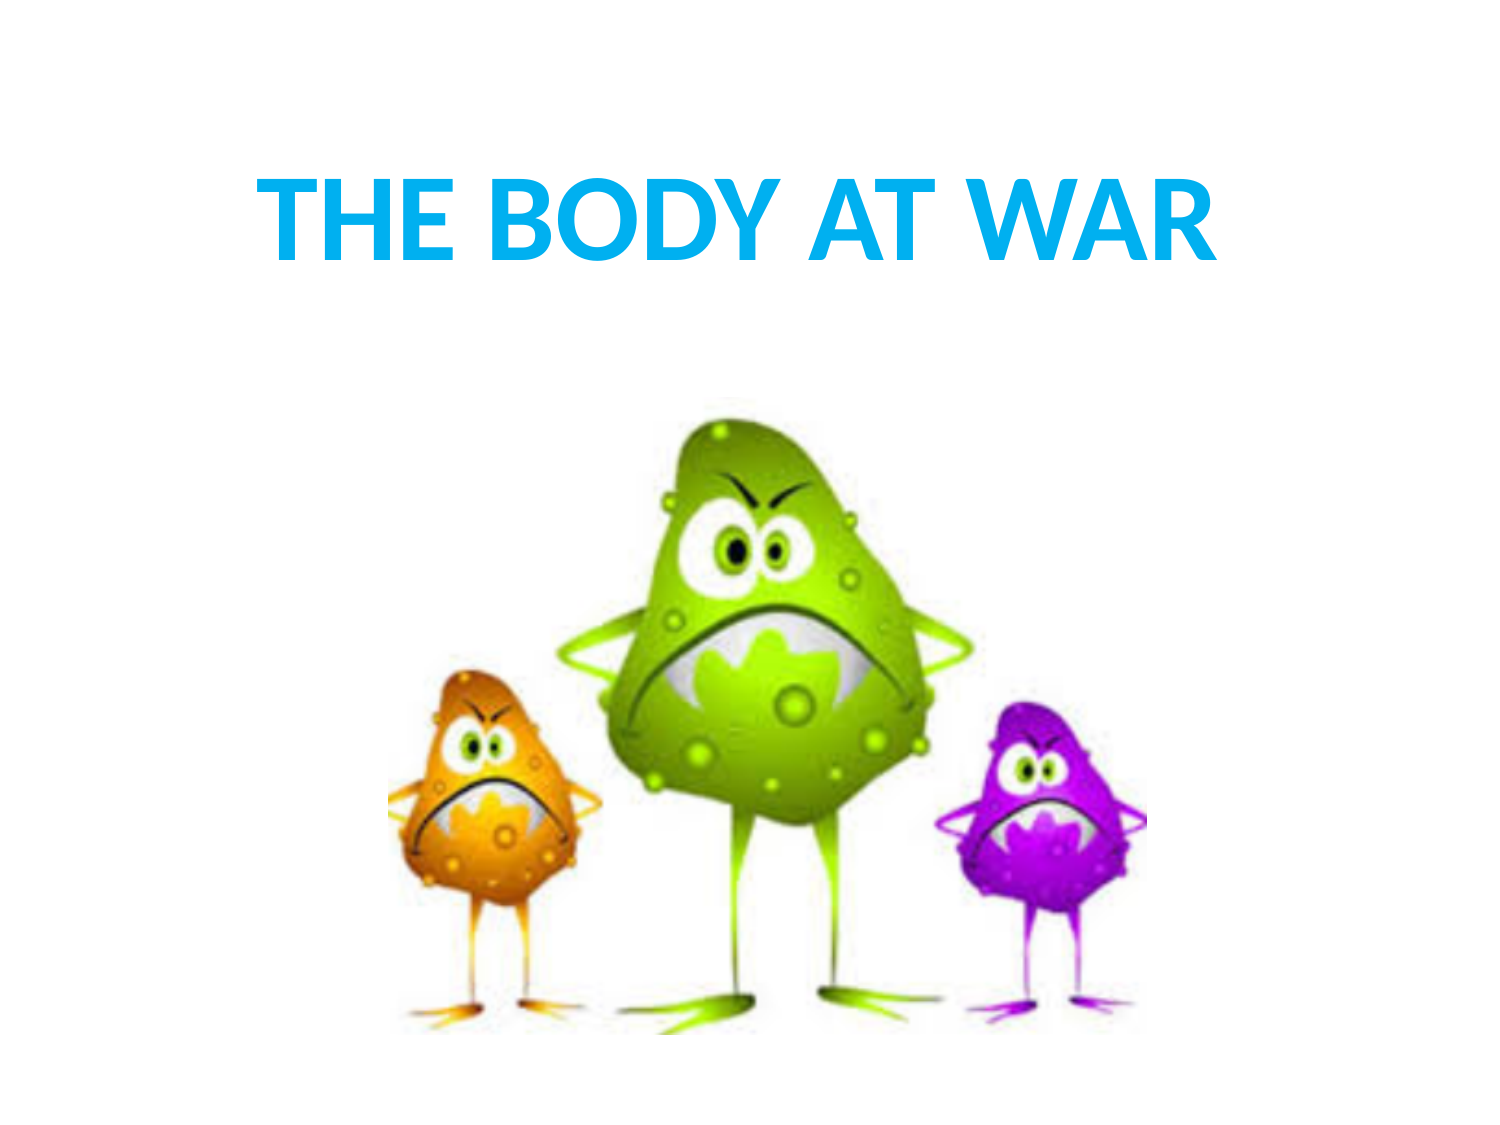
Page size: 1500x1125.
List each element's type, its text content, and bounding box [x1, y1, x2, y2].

title THE BODY AT WAR [100, 42, 1376, 378]
picture [388, 396, 1147, 1036]
